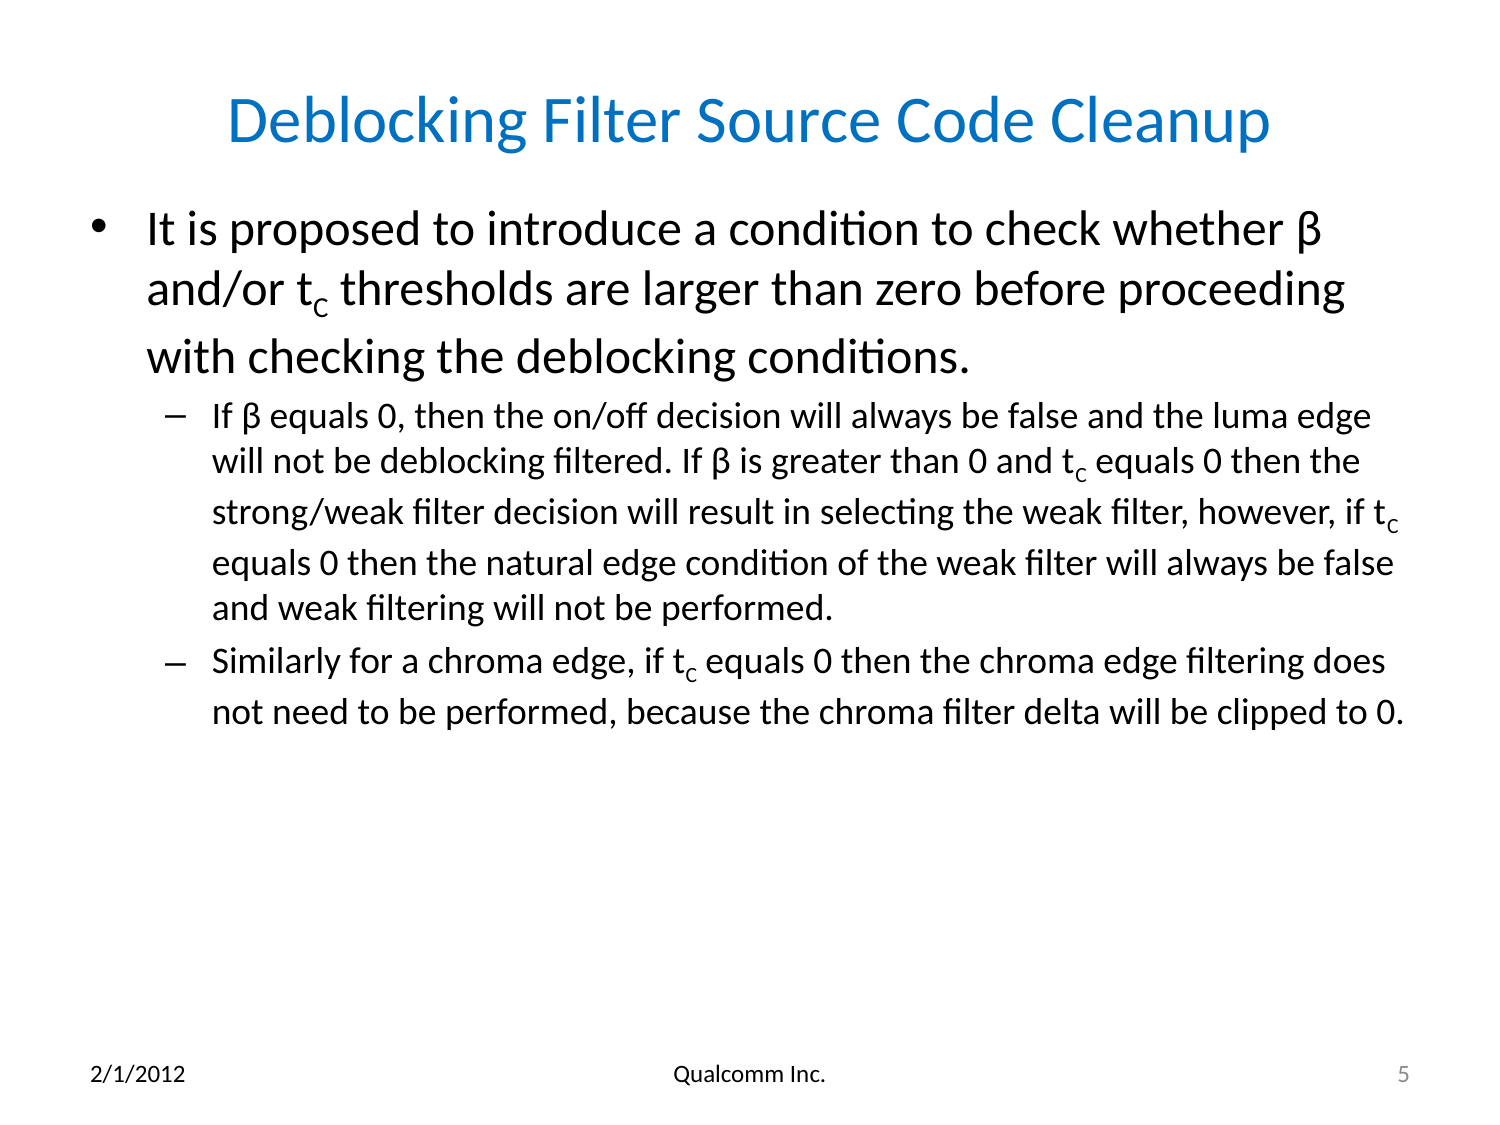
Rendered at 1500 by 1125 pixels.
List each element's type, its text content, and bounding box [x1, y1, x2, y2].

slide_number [75, 1042, 425, 1103]
title Deblocking Filter Source Code Cleanup [75, 45, 1425, 187]
list It is proposed to introduce a condition to check whether β and/or tC thresholds are larger than zero before proceeding with checking the deblocking conditions. If β equals 0, then the on/off decision will always be false and the luma edge will not be deblocking filtered. If β is greater than 0 and tC equals 0 then the strong/weak filter decision will result in selecting the weak filter, however, if tC equals 0 then the natural edge condition of the weak filter will always be false and weak filtering will not be performed. Similarly for a chroma edge, if tC equals 0 then the chroma edge filtering does not need to be performed, because the chroma filter delta will be clipped to 0. [75, 187, 1425, 1005]
footer Qualcomm Inc. [512, 1042, 988, 1103]
slide_number 5 [1074, 1042, 1425, 1103]
